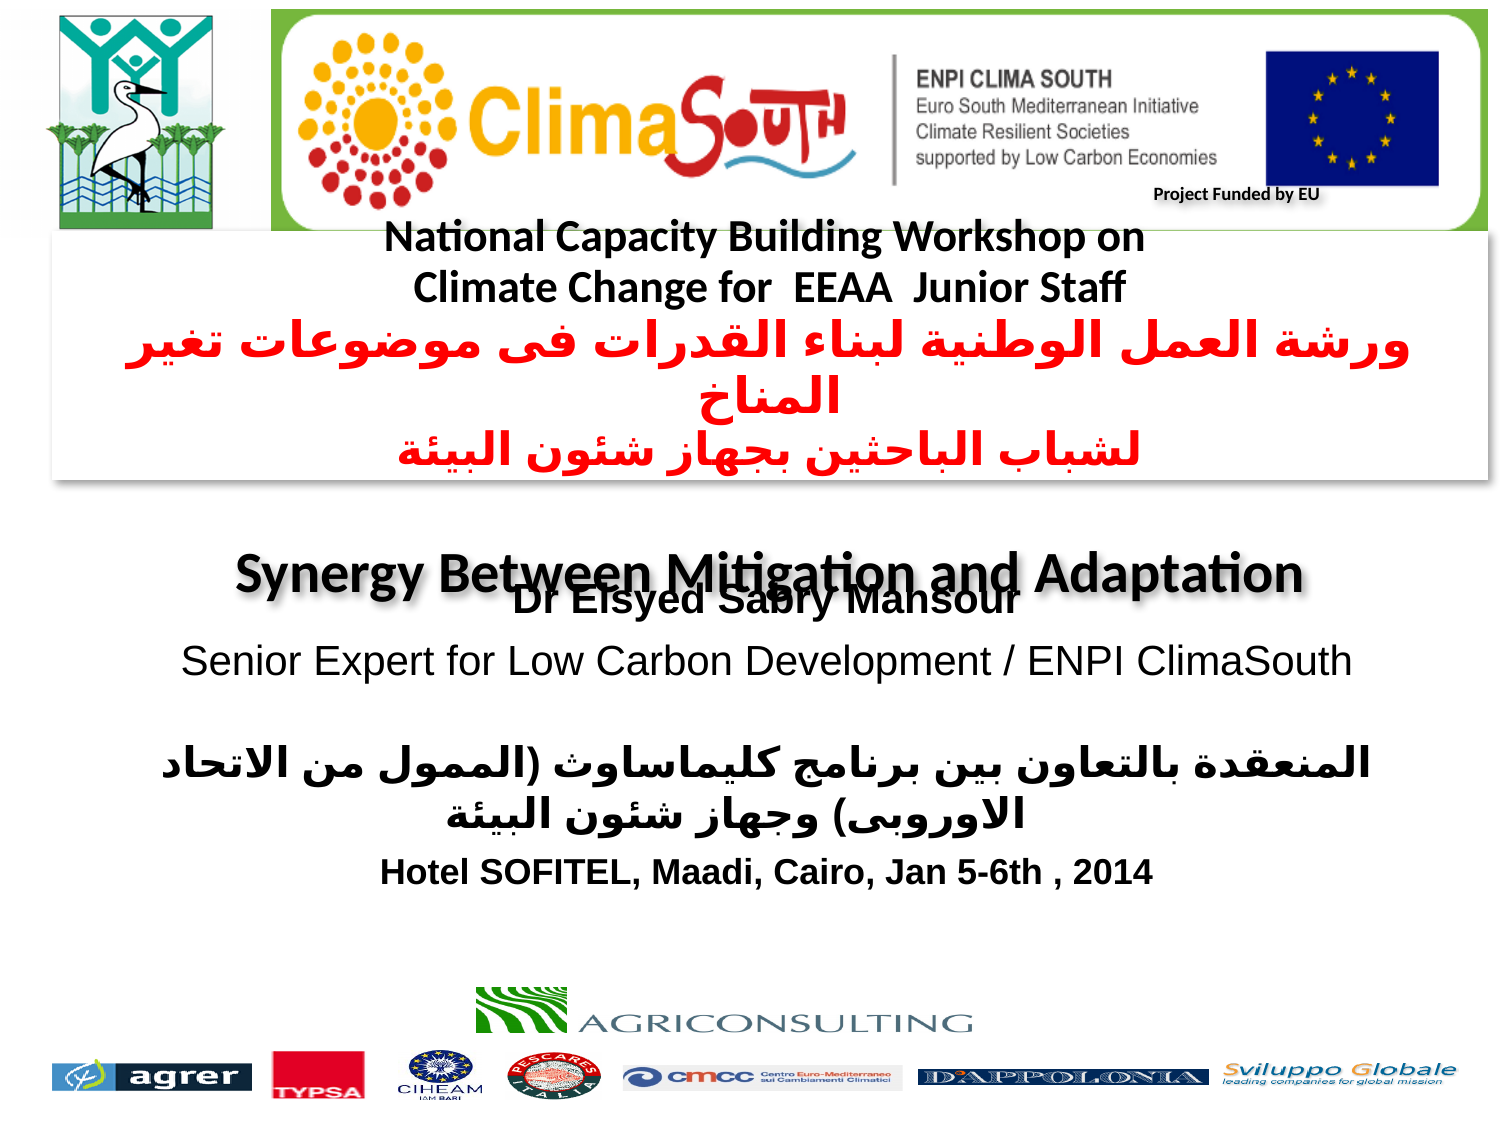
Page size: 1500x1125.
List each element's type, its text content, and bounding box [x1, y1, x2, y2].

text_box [52, 987, 1459, 1101]
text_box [0, 8, 271, 238]
text_box Project Funded by EU National Capacity Building Workshop on Climate Change for EEAA Junior Staff ورشة العمل الوطنية لبناء القدرات فى موضوعات تغير المناخ لشباب الباحثين بجهاز شئون البيئة Synergy Between Mitigation and Adaptation [52, 246, 1488, 480]
list Dr Elsyed Sabry Mansour Senior Expert for Low Carbon Development / ENPI ClimaSouth المنعقدة بالتعاون بين برنامج كليماساوث (الممول من الاتحاد الاوروبى) وجهاز شئون البيئة Hotel SOFITEL, Maadi, Cairo, Jan 5-6th , 2014 [74, 491, 1459, 987]
picture [271, 8, 1488, 238]
